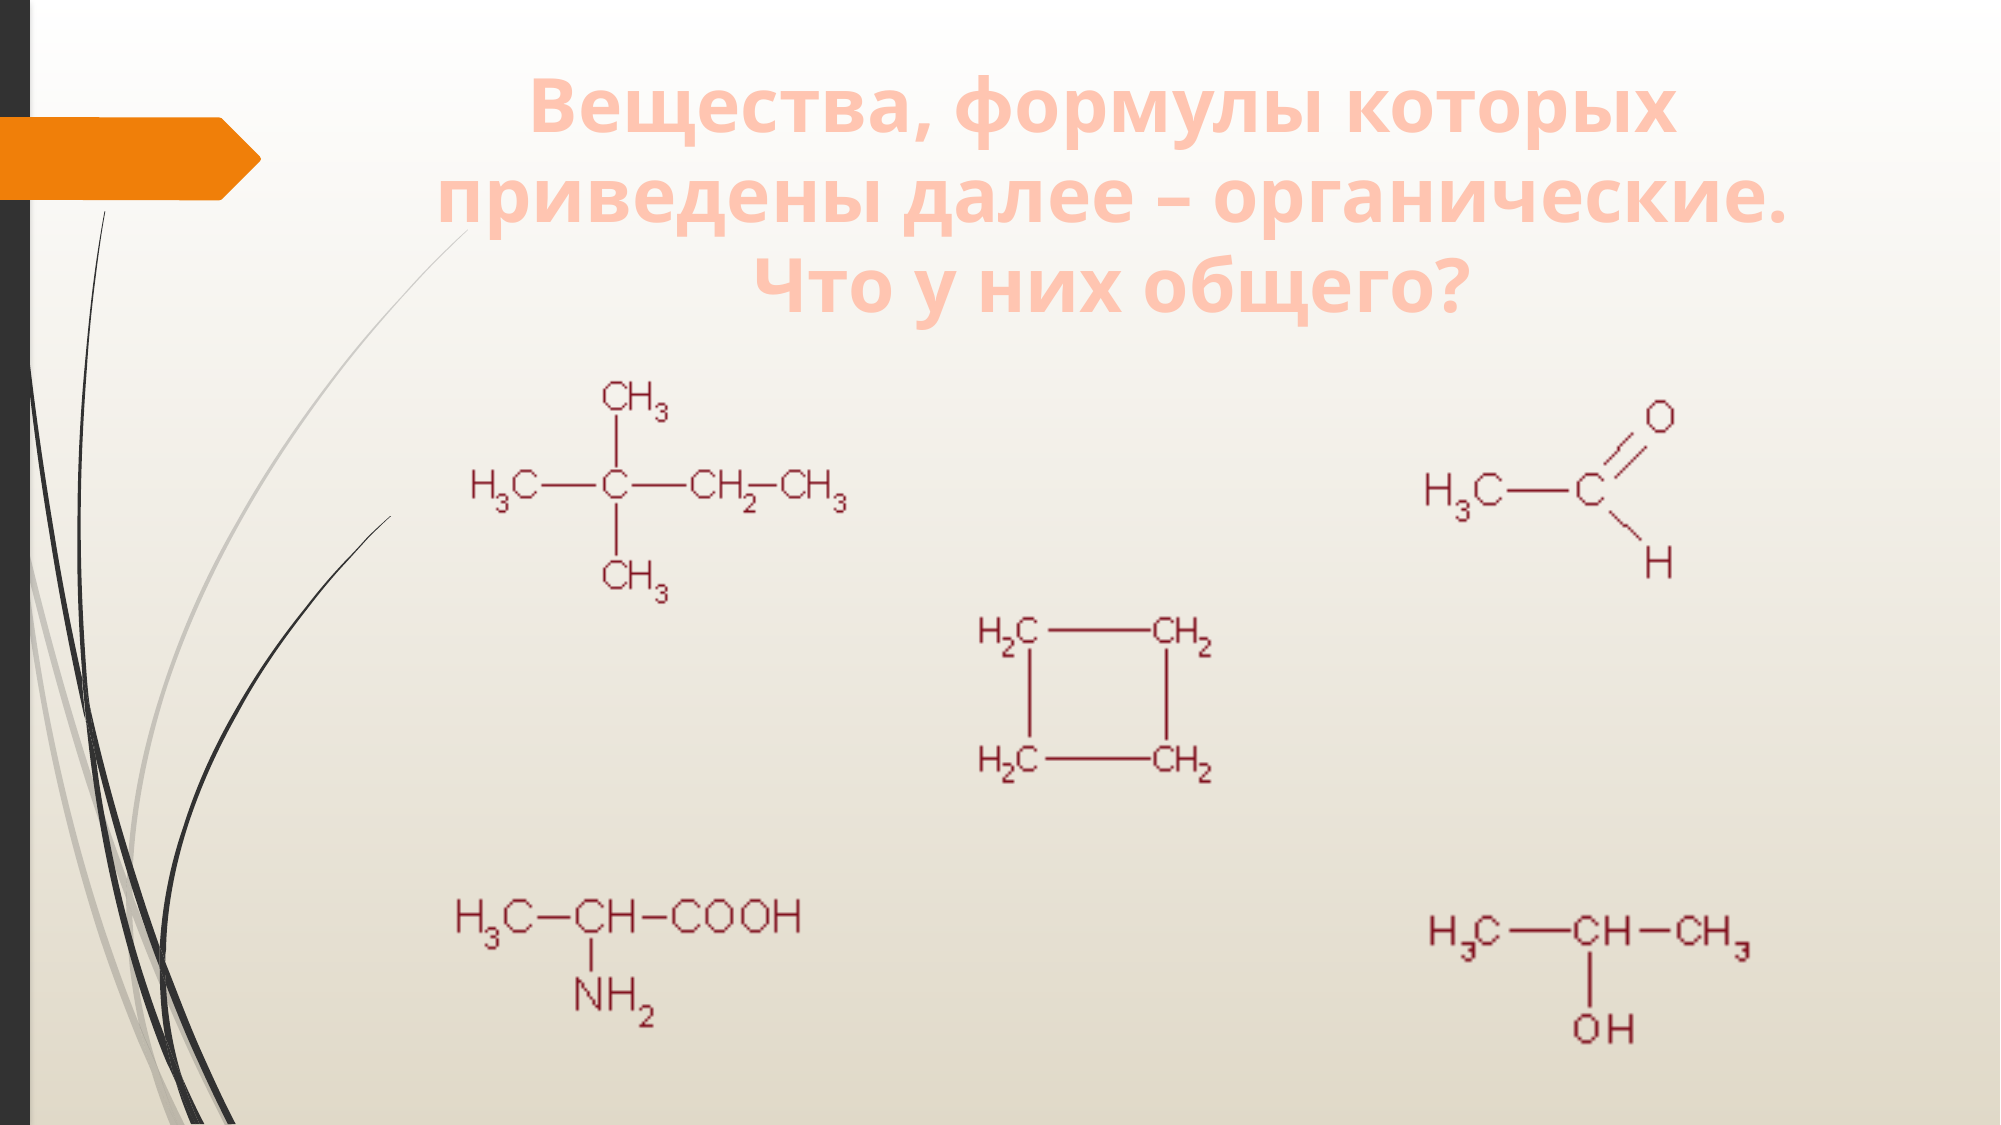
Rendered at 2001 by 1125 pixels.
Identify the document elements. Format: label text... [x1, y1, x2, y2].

picture [466, 375, 856, 616]
picture [1424, 889, 1765, 1061]
picture [449, 889, 818, 1038]
picture [962, 601, 1223, 810]
picture [1399, 393, 1688, 598]
text_box Вещества, формулы которых приведены далее – органические. Что у них общего? [337, 49, 1888, 335]
